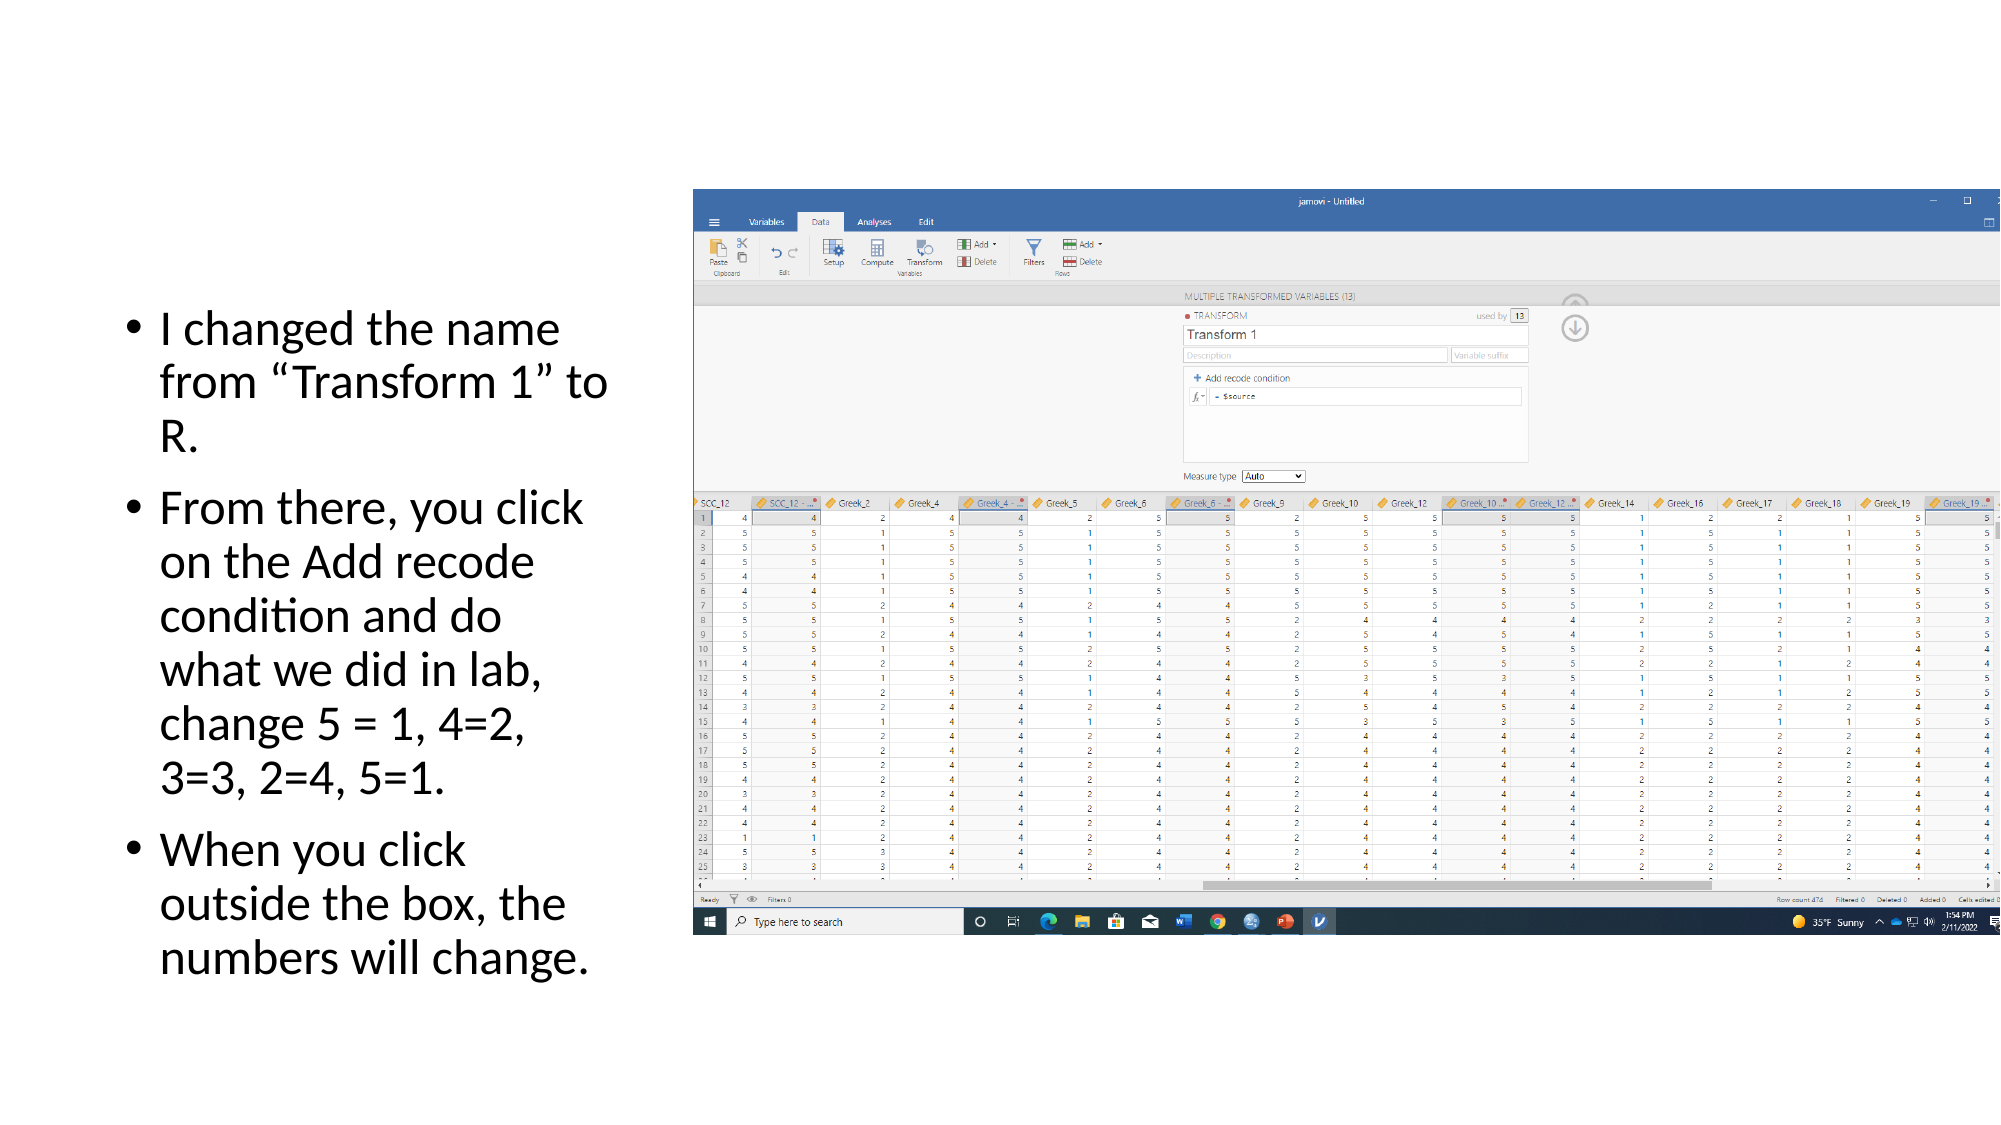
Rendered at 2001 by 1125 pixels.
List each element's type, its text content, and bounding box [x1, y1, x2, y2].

list I changed the name from “Transform 1” to R. From there, you click on the Add recode condition and do what we did in lab, change 5 = 1, 4=2, 3=3, 2=4, 5=1. When you click outside the box, the numbers will change. [109, 294, 628, 1009]
picture [693, 189, 2000, 935]
